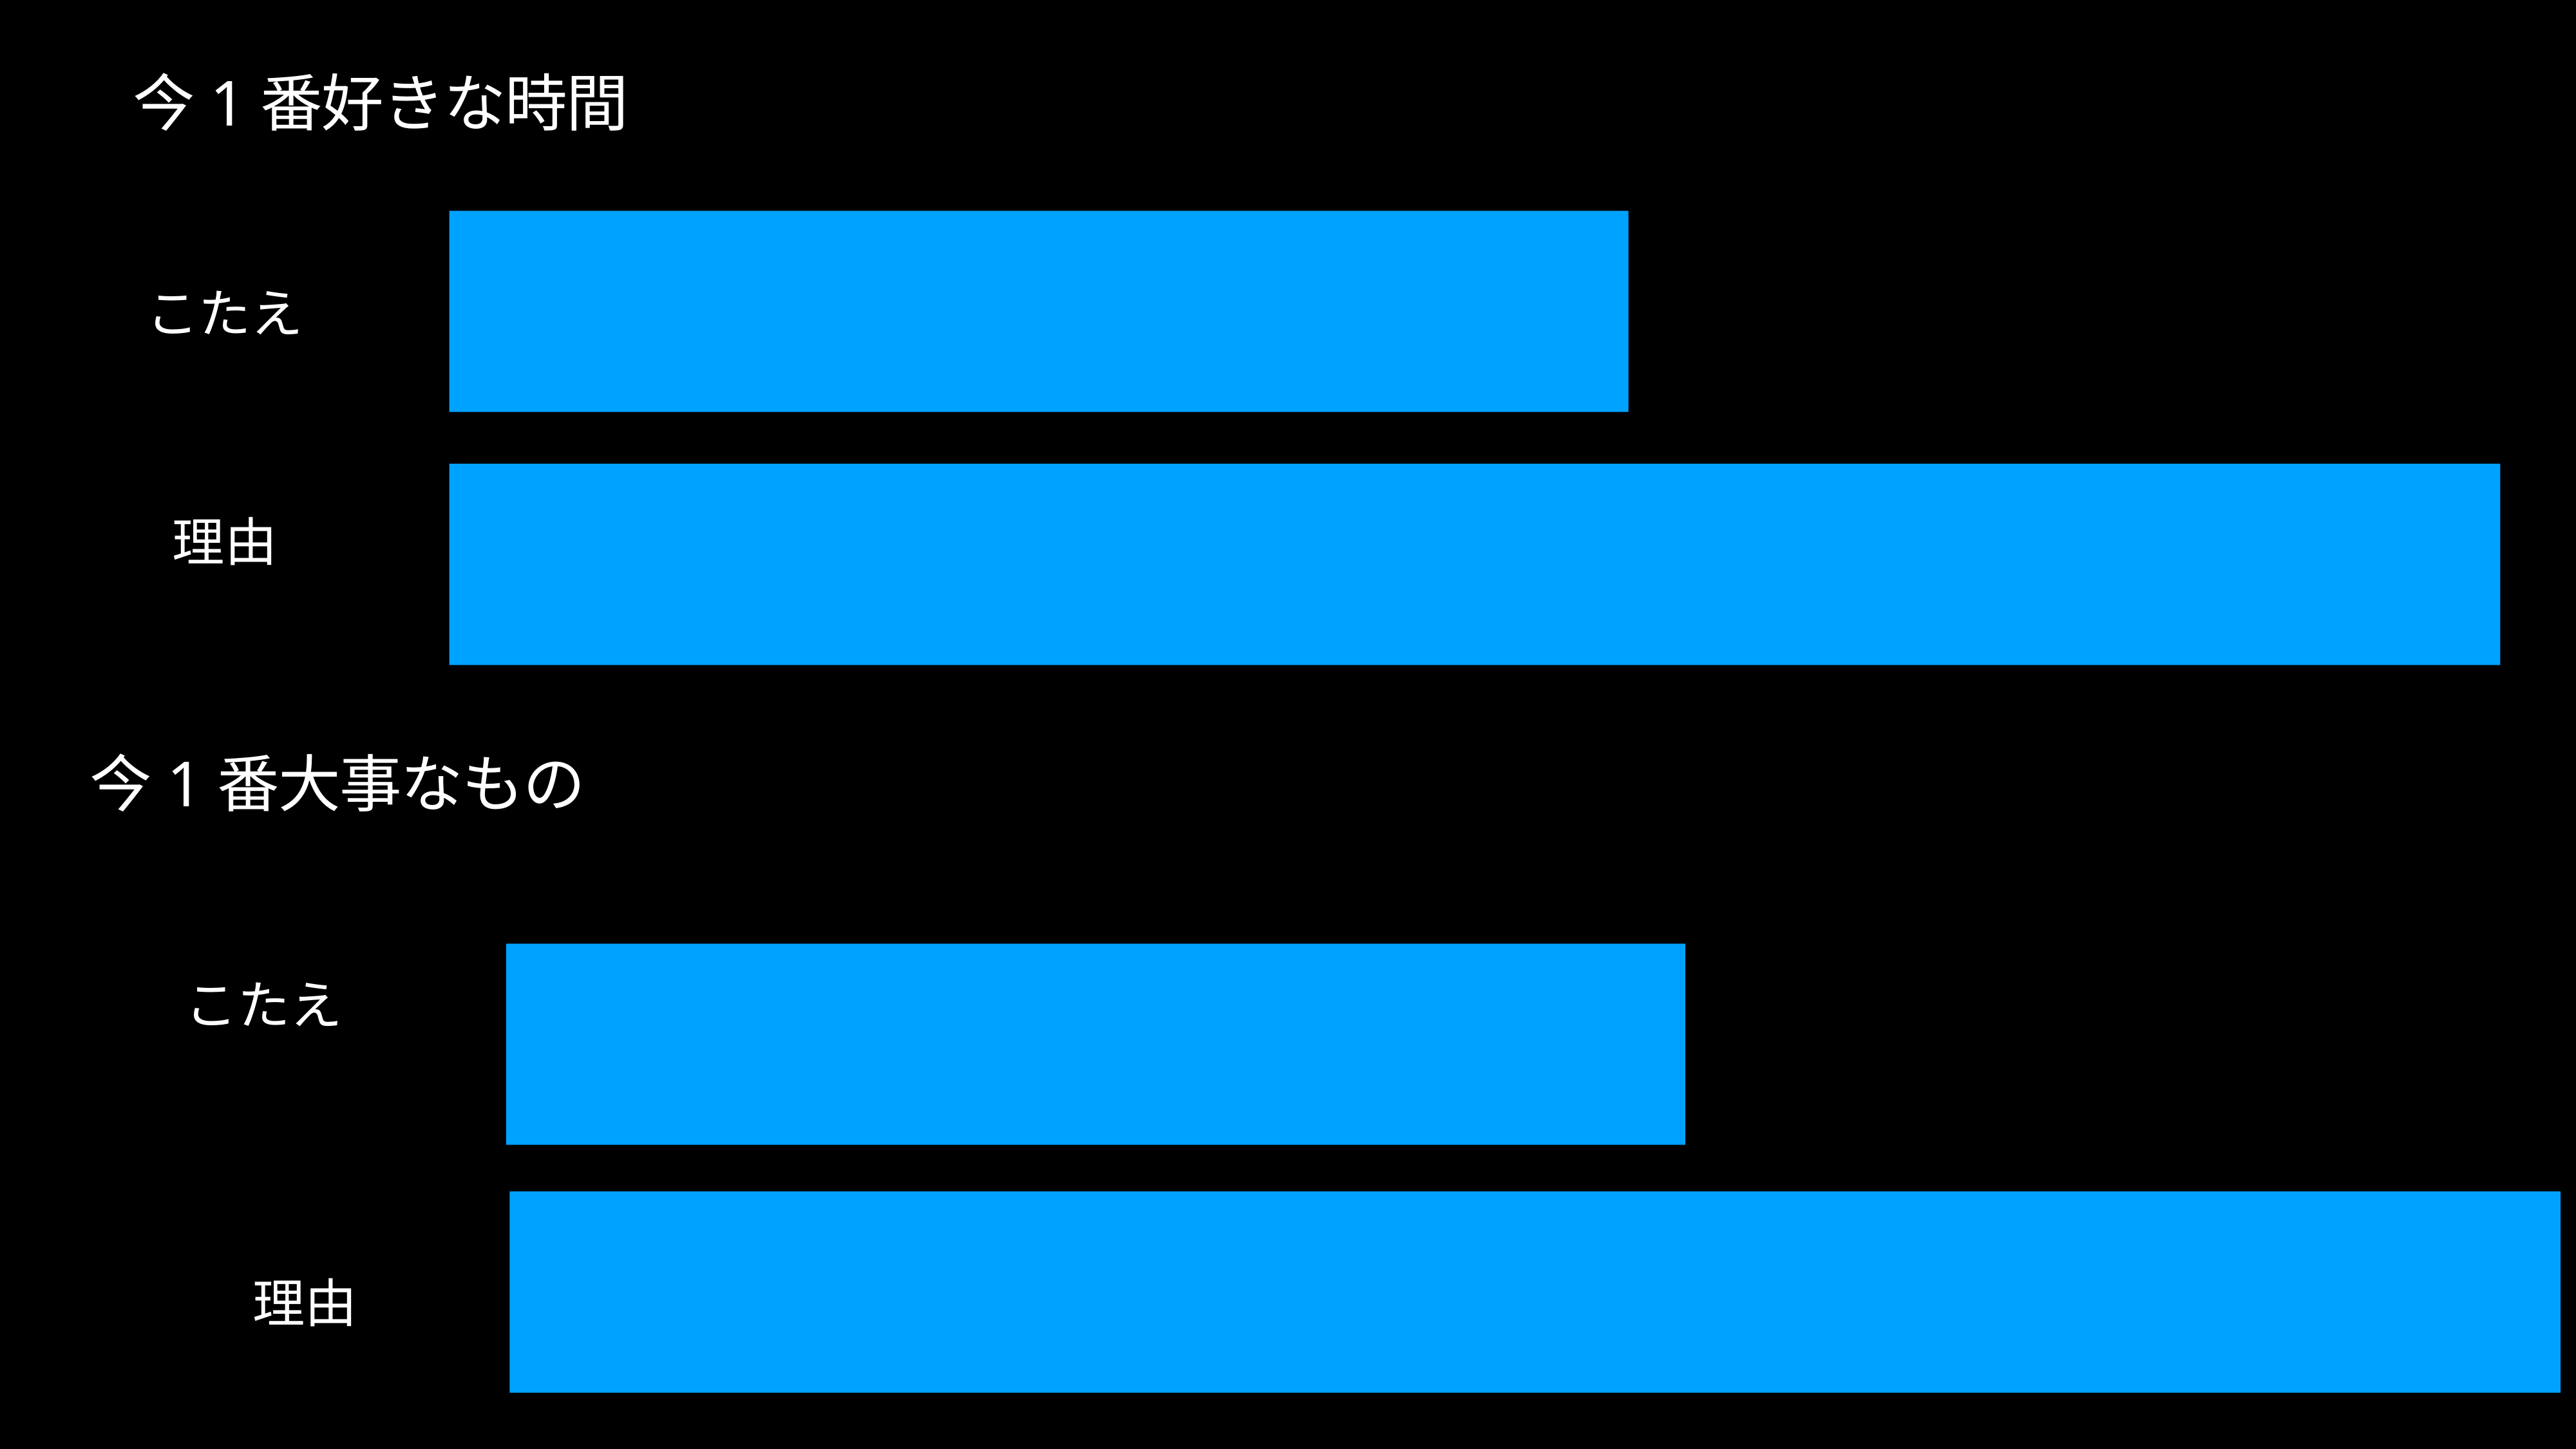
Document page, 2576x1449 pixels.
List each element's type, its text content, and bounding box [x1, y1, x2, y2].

text_box 理由 [154, 503, 296, 577]
text_box こたえ [140, 274, 309, 348]
text_box [509, 1191, 2561, 1393]
text_box [506, 943, 1685, 1145]
text_box 理由 [234, 1264, 375, 1338]
text_box [449, 211, 1629, 412]
text_box こたえ [180, 967, 348, 1041]
text_box 今1番大事なもの [84, 737, 2406, 840]
title 今1番好きな時間 [127, 56, 2449, 160]
text_box [449, 464, 2501, 665]
